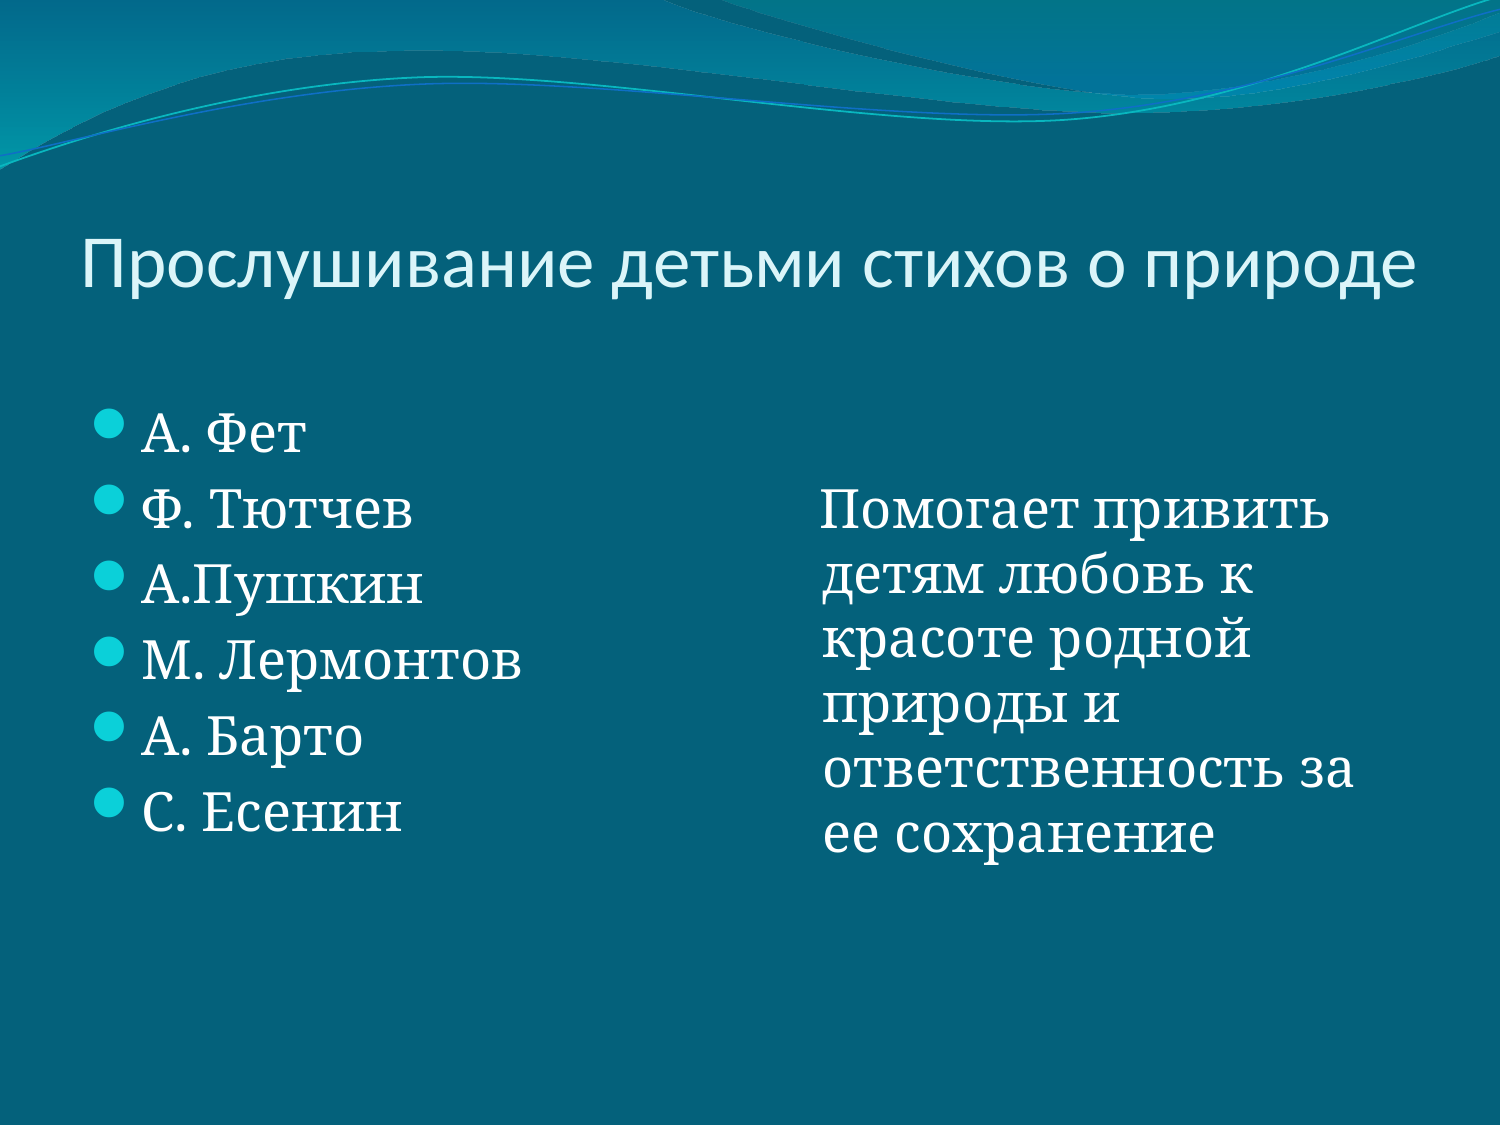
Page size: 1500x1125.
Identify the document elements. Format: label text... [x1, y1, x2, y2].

list Помогает привить детям любовь к красоте родной природы и ответственность за ее сохранение [762, 314, 1425, 1043]
list А. Фет Ф. Тютчев А.Пушкин М. Лермонтов А. Барто С. Есенин [75, 314, 738, 1043]
title Прослушивание детьми стихов о природе [75, 115, 1425, 303]
